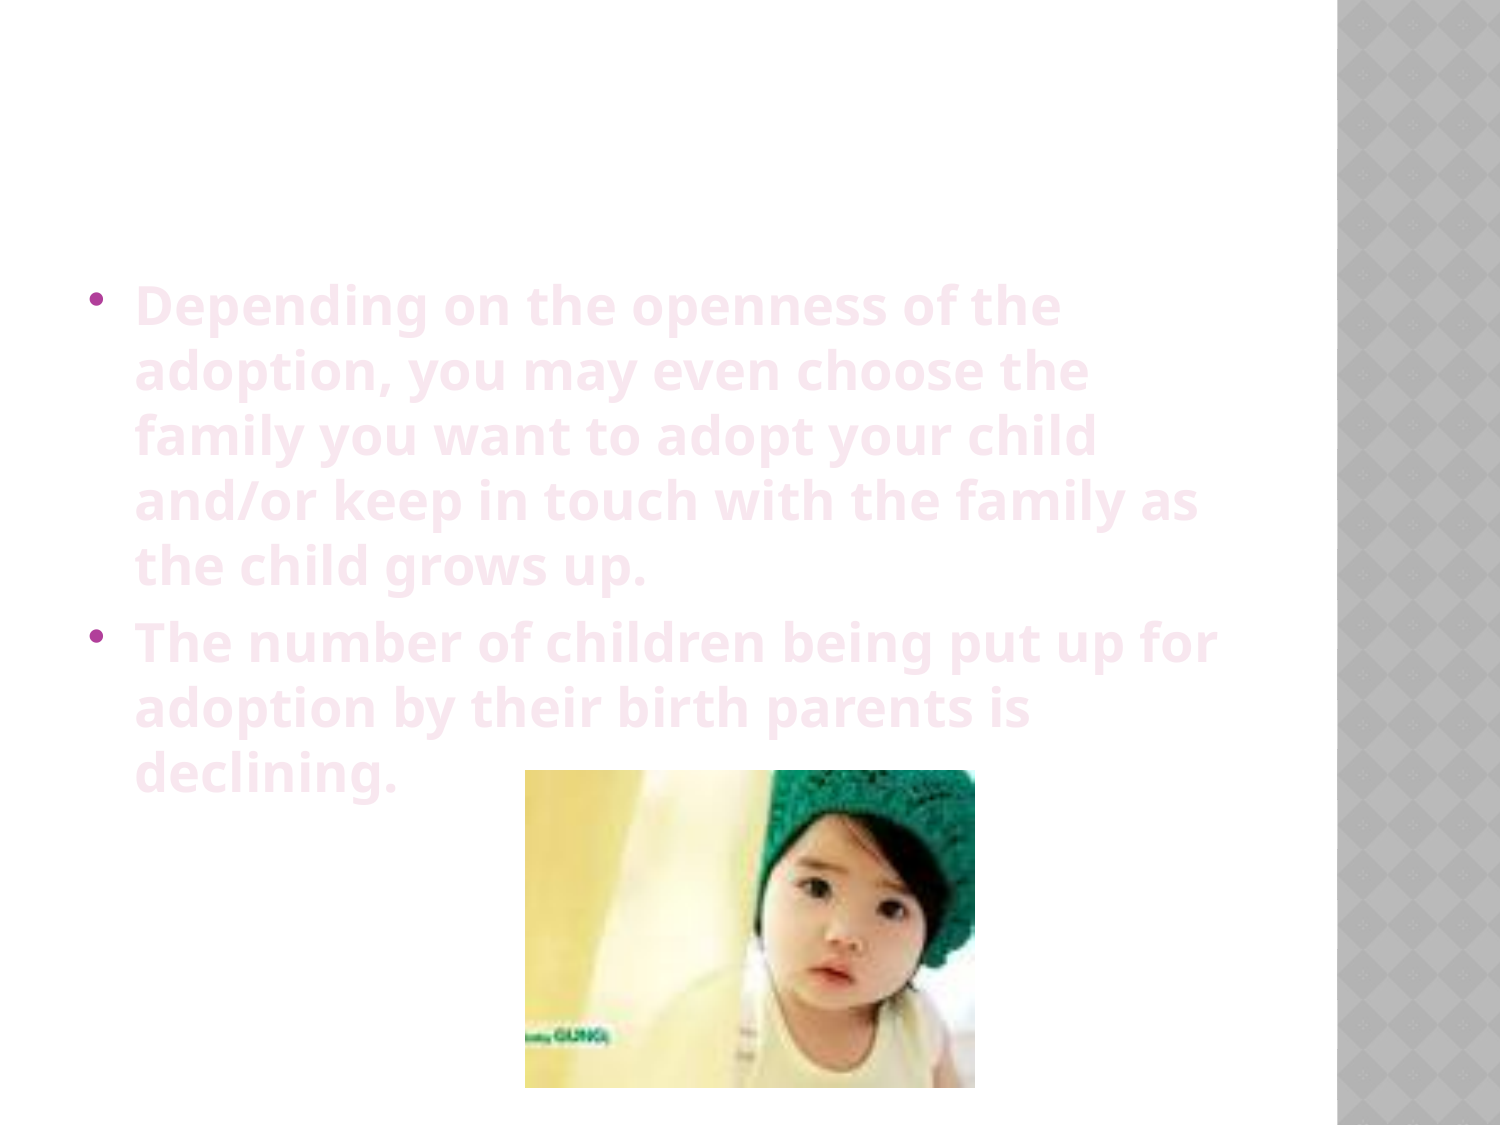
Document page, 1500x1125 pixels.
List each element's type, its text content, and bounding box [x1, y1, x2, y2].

list Depending on the openness of the adoption, you may even choose the family you want to adopt your child and/or keep in touch with the family as the child grows up. The number of children being put up for adoption by their birth parents is declining. [75, 264, 1263, 1059]
picture [524, 769, 976, 1088]
